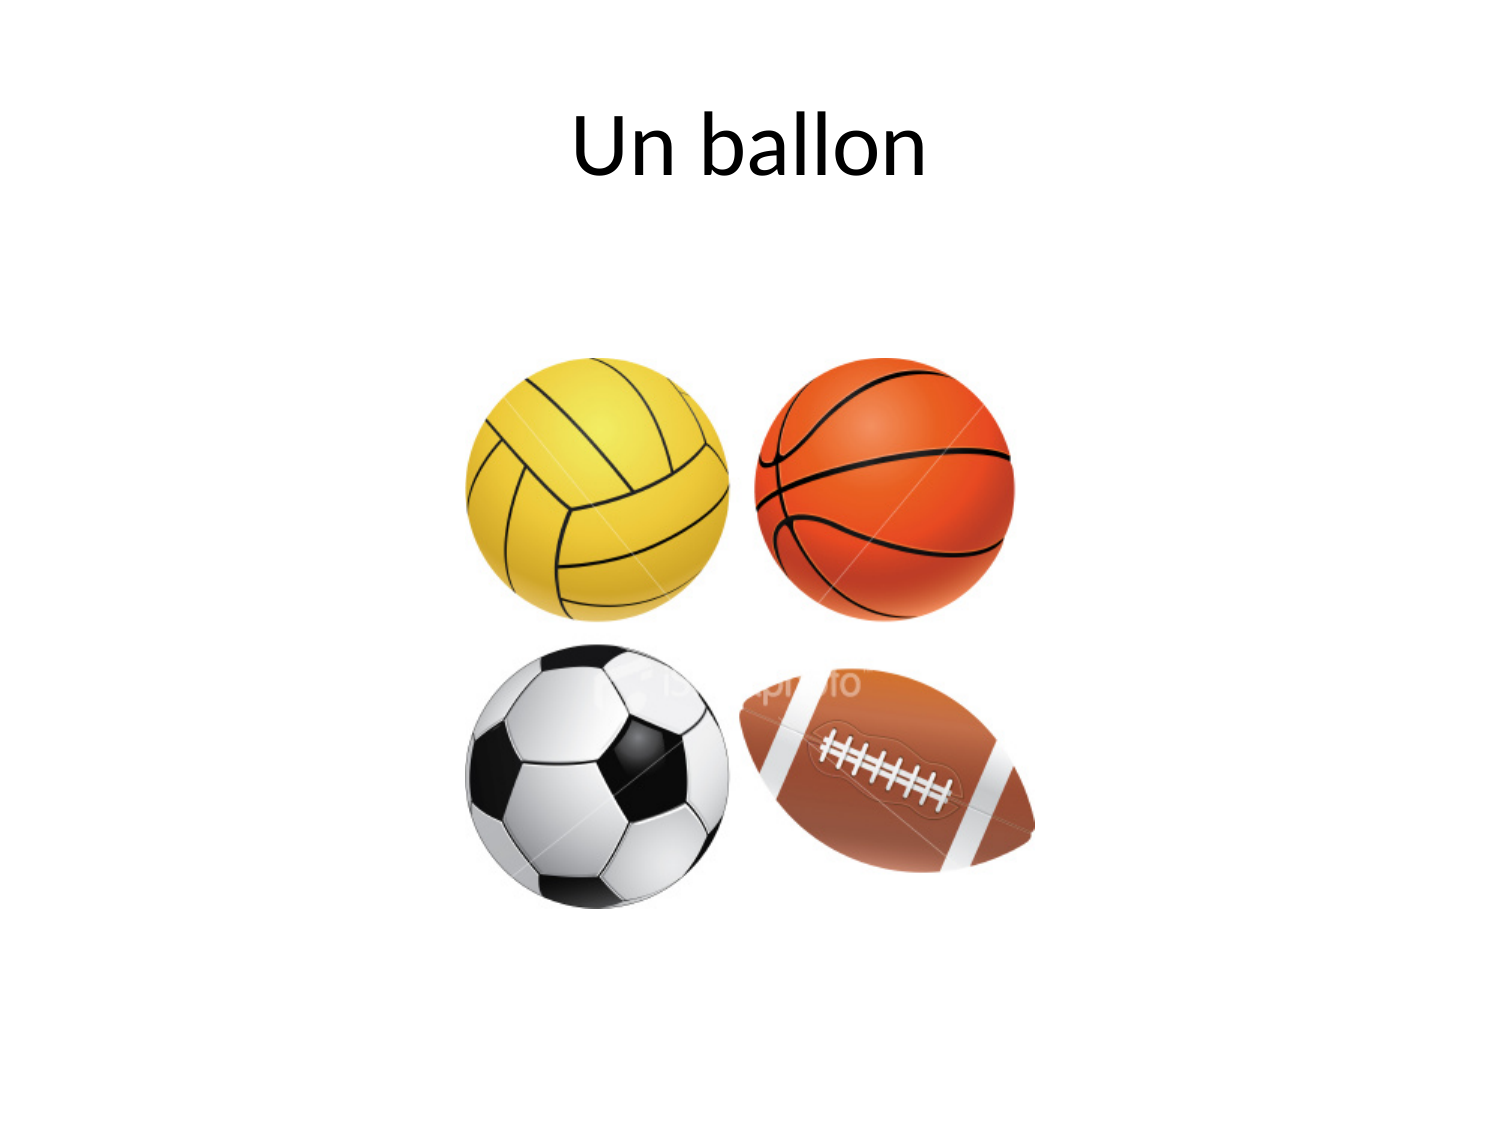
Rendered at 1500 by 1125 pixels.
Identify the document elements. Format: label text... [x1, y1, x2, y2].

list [464, 358, 1036, 910]
title Un ballon [75, 45, 1425, 233]
